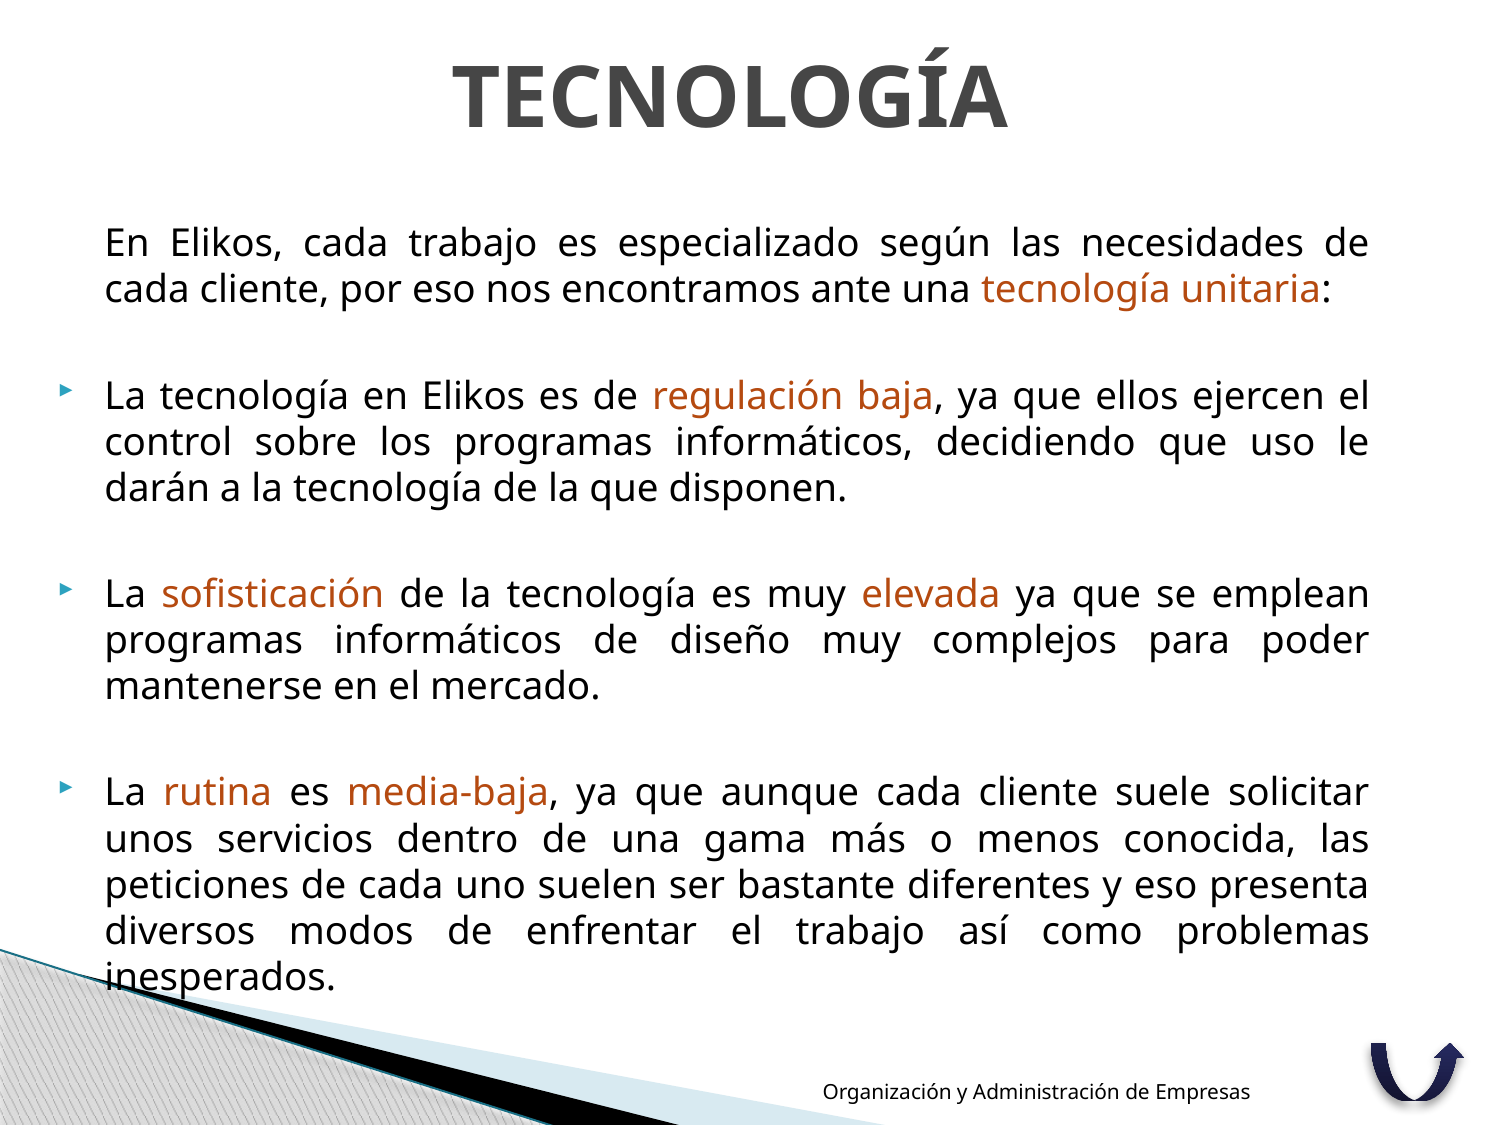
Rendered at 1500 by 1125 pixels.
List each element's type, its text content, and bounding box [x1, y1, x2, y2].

title TECNOLOGÍA [35, 0, 1425, 188]
text_box [1371, 1042, 1464, 1102]
footer Organización y Administración de Empresas [718, 1051, 1266, 1112]
list En Elikos, cada trabajo es especializado según las necesidades de cada cliente, por eso nos encontramos ante una tecnología unitaria: La tecnología en Elikos es de regulación baja, ya que ellos ejercen el control sobre los programas informáticos, decidiendo que uso le darán a la tecnología de la que disponen. La sofisticación de la tecnología es muy elevada ya que se emplean programas informáticos de diseño muy complejos para poder mantenerse en el mercado. La rutina es media-baja, ya que aunque cada cliente suele solicitar unos servicios dentro de una gama más o menos conocida, las peticiones de cada uno suelen ser bastante diferentes y eso presenta diversos modos de enfrentar el trabajo así como problemas inesperados. [35, 210, 1386, 1008]
